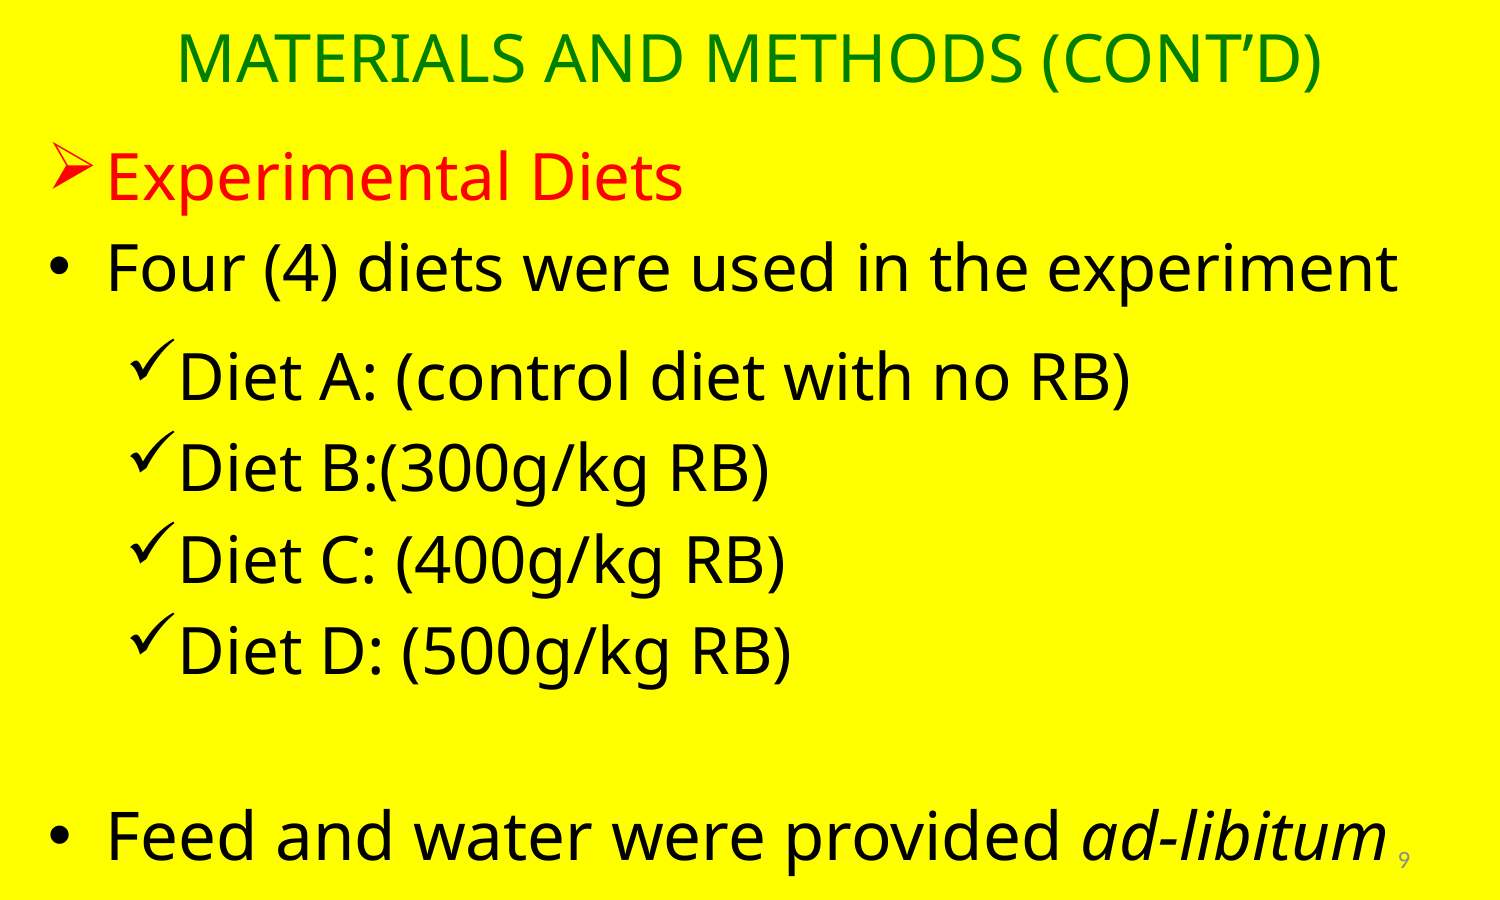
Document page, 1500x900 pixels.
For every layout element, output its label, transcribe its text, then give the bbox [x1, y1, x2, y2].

list Experimental Diets Four (4) diets were used in the experiment Diet A: (control diet with no RB) Diet B:(300g/kg RB) Diet C: (400g/kg RB) Diet D: (500g/kg RB) Feed and water were provided ad-libitum [33, 127, 1459, 885]
title MATERIALS AND METHODS (CONT’D) [0, 0, 1500, 113]
slide_number 9 [1074, 834, 1425, 882]
